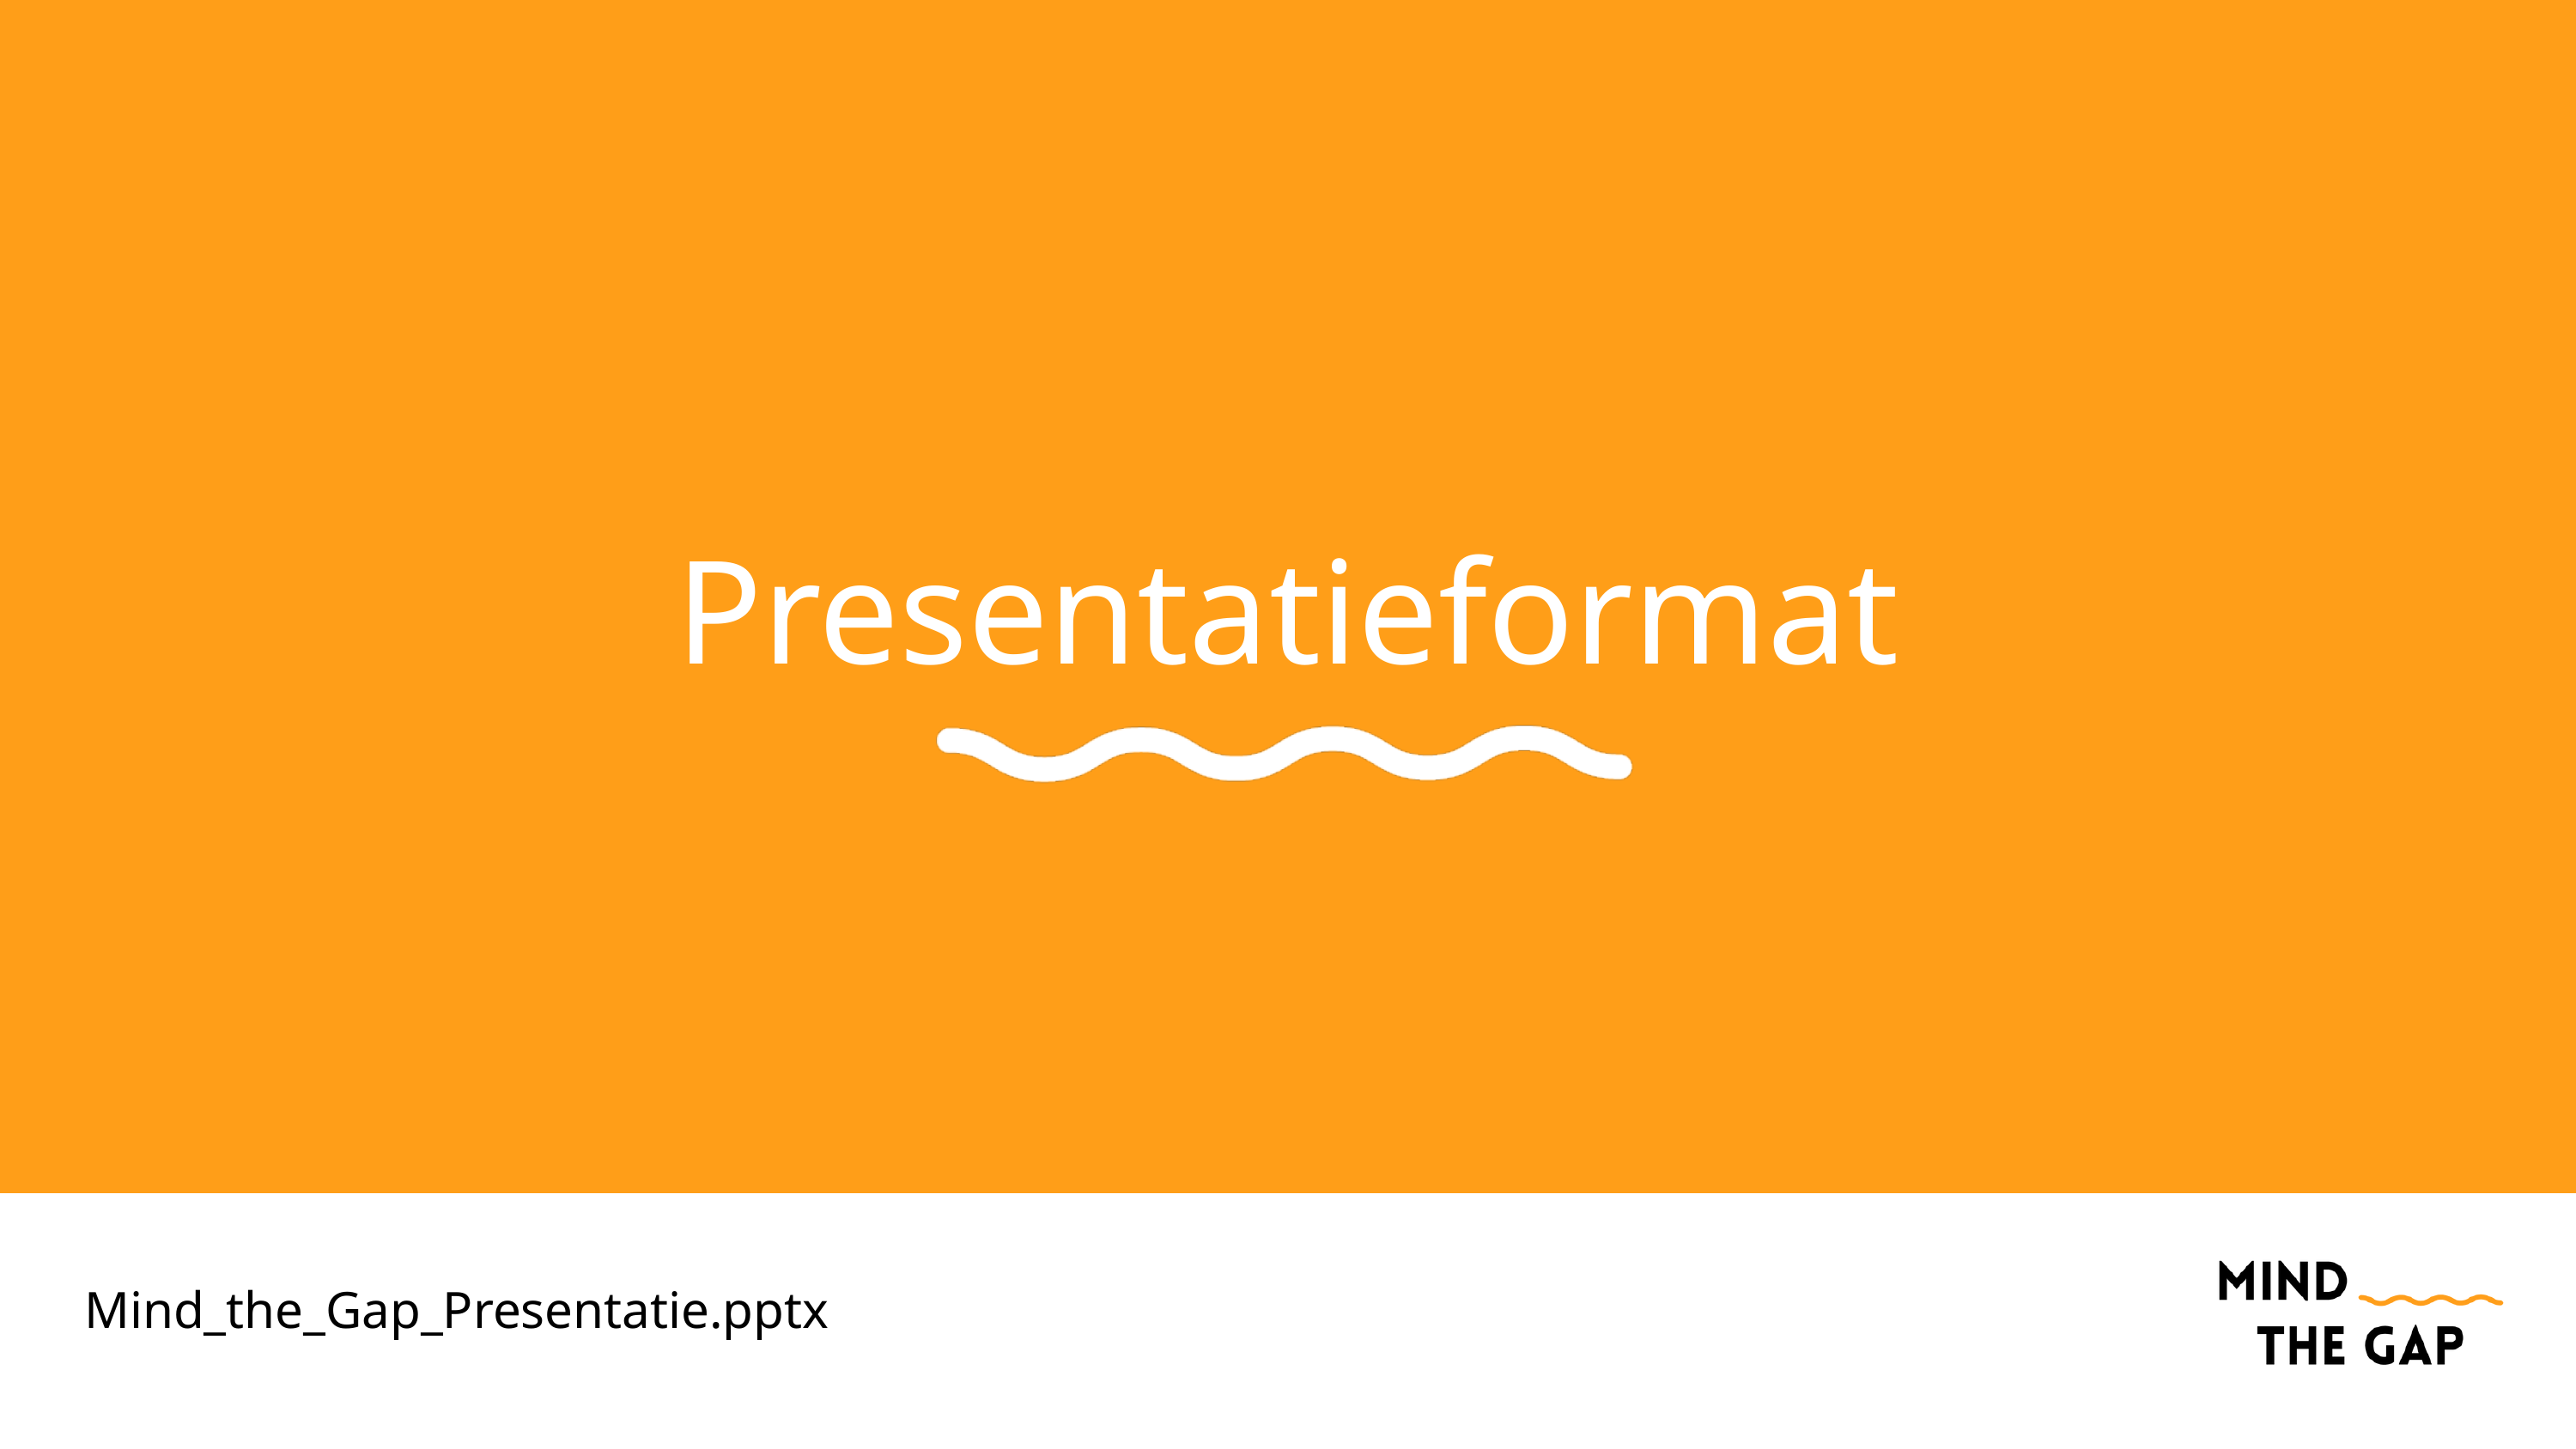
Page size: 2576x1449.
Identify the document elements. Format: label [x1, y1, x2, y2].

text_box [0, 1192, 2576, 1449]
text_box [0, 0, 2576, 1192]
